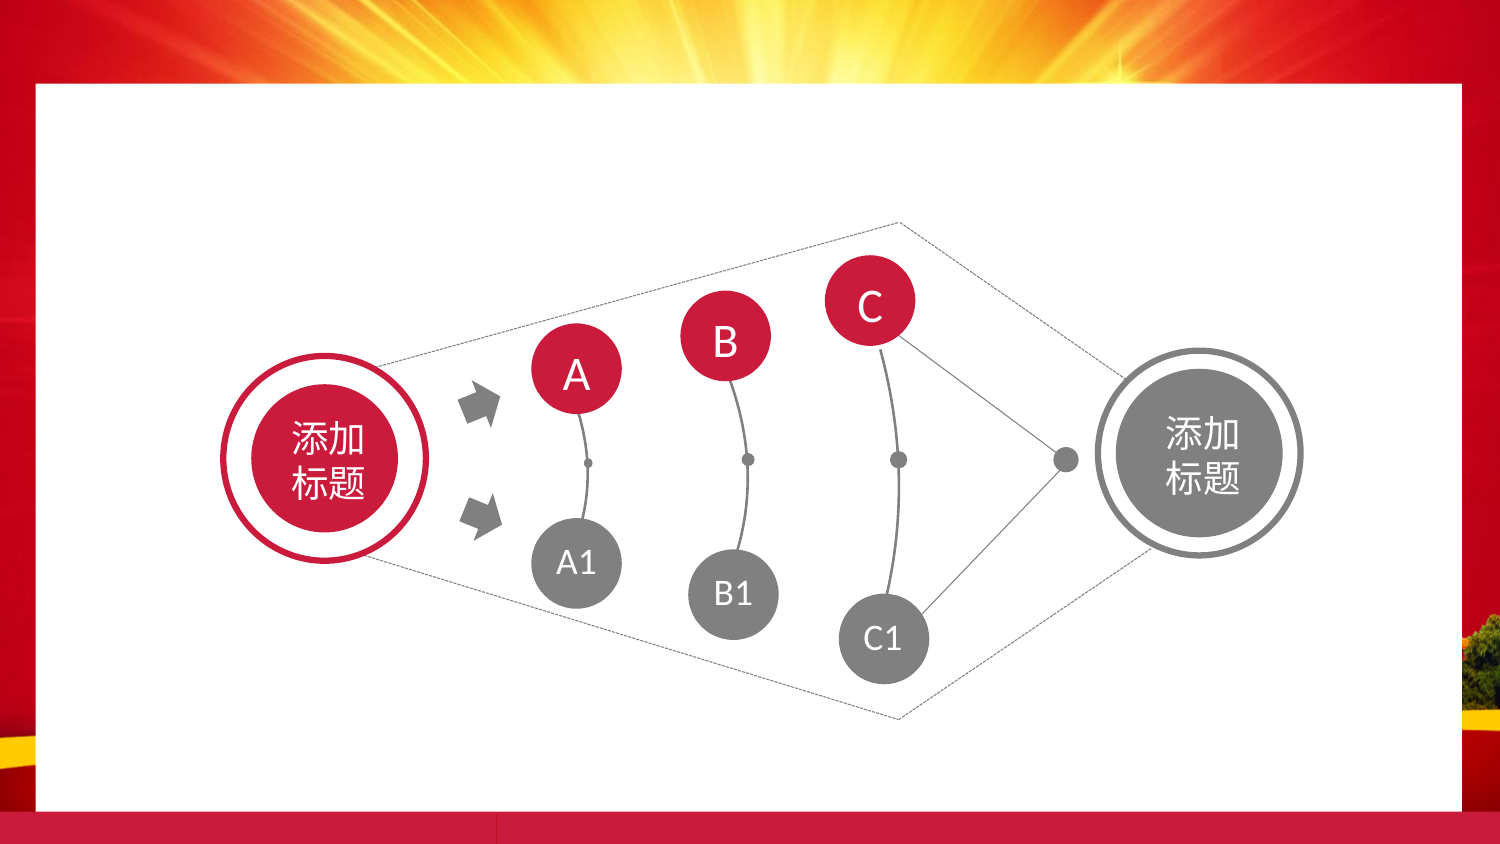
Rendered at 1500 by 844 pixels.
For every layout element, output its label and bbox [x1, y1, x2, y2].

text_box [0, 811, 496, 844]
text_box [223, 355, 444, 561]
picture [0, 0, 1500, 811]
text_box [997, 811, 1500, 844]
text_box [496, 811, 997, 844]
text_box [1152, 350, 1319, 556]
text_box [359, 222, 1152, 720]
